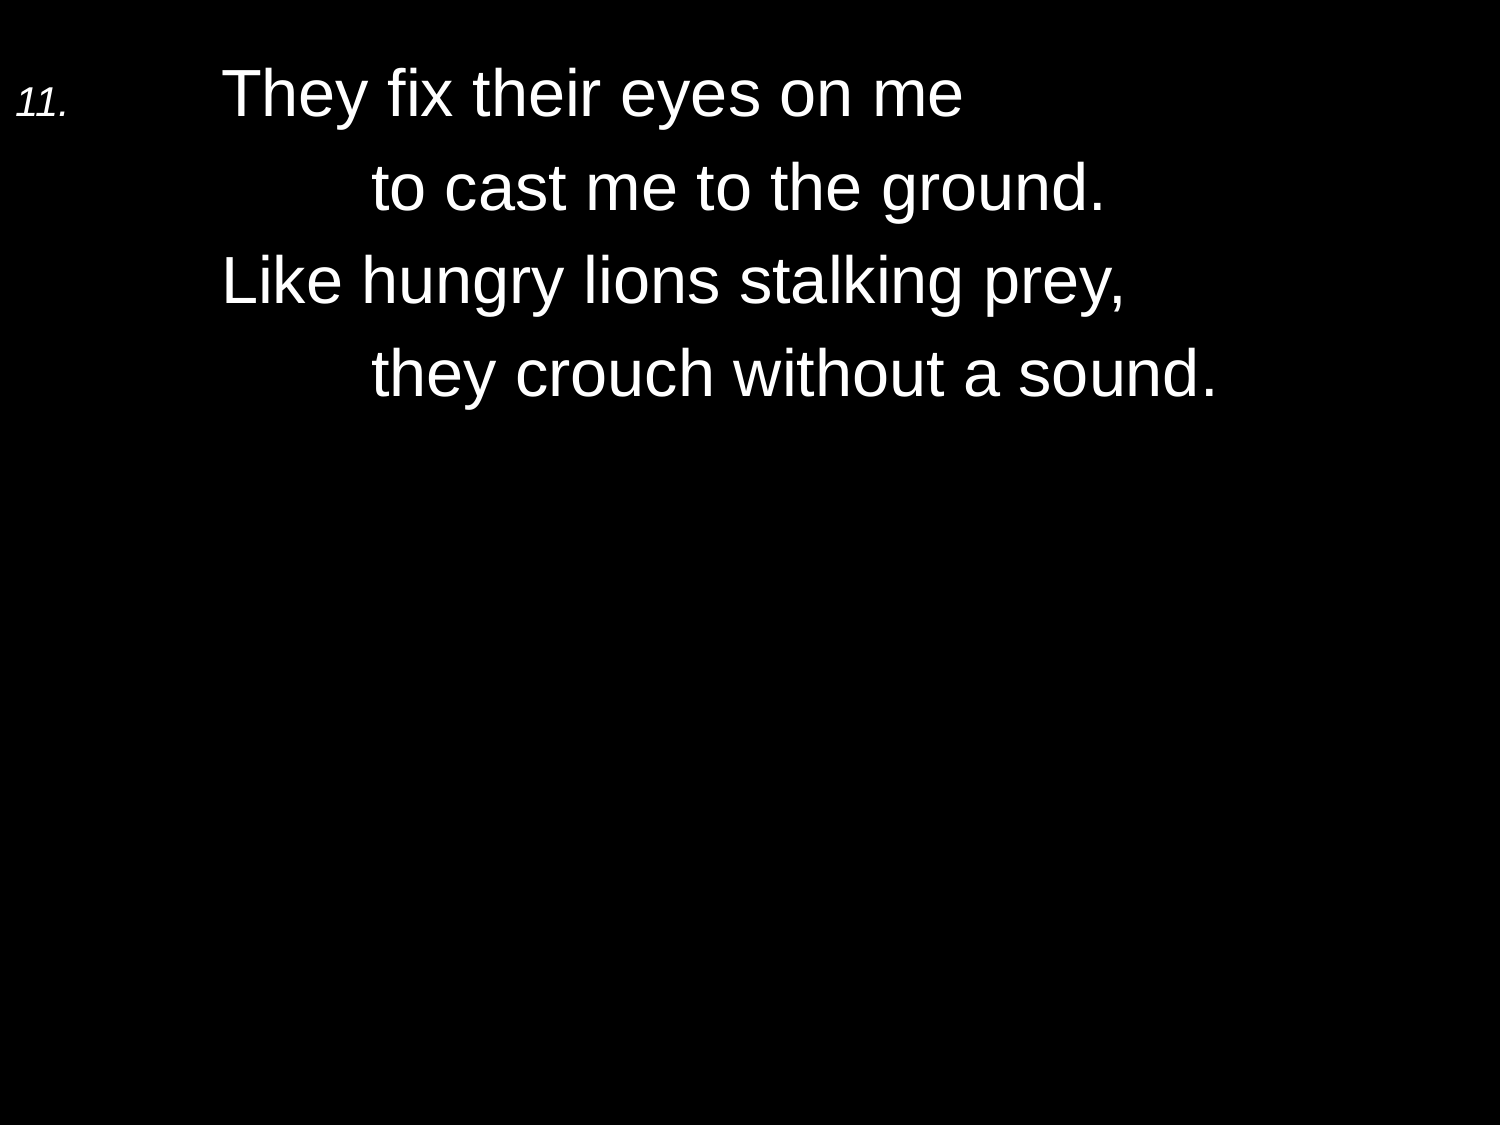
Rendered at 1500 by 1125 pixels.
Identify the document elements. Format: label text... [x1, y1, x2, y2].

list 11. They fix their eyes on me to cast me to the ground. Like hungry lions stalking prey, they crouch without a sound. [0, 42, 1500, 1047]
